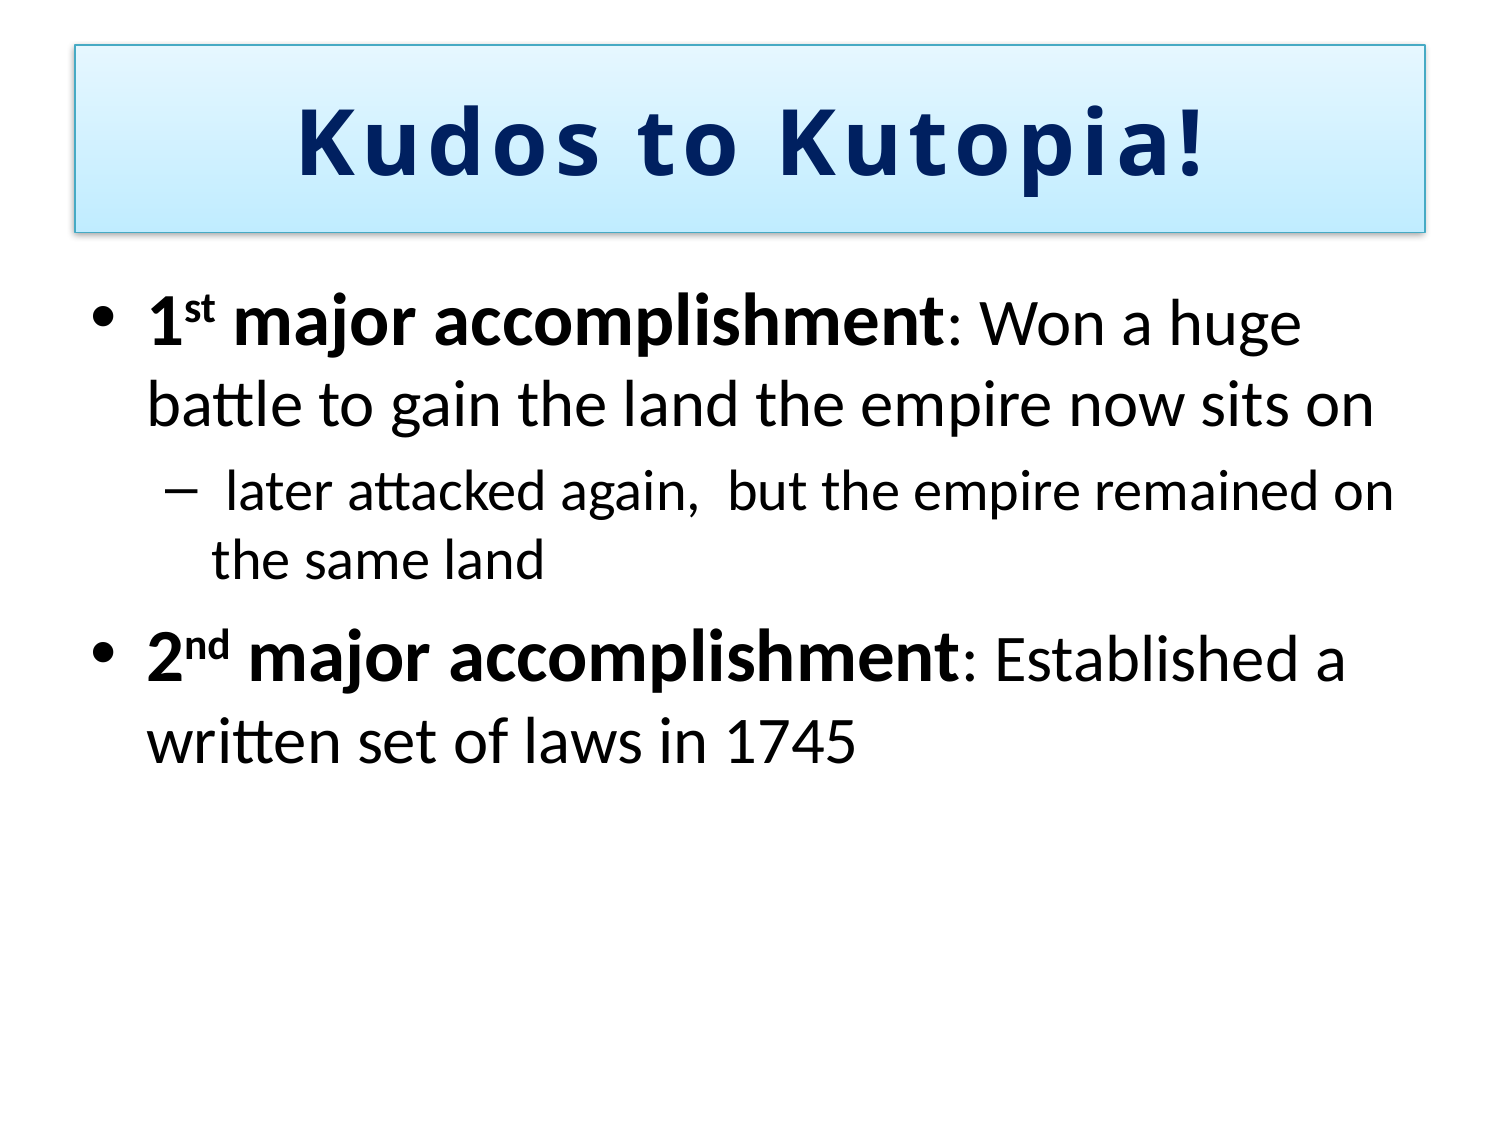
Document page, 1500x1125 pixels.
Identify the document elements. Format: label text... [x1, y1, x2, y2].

title Kudos to Kutopia! [74, 44, 1426, 233]
list 1st major accomplishment: Won a huge battle to gain the land the empire now sits on later attacked again, but the empire remained on the same land 2nd major accomplishment: Established a written set of laws in 1745 [75, 262, 1425, 1005]
